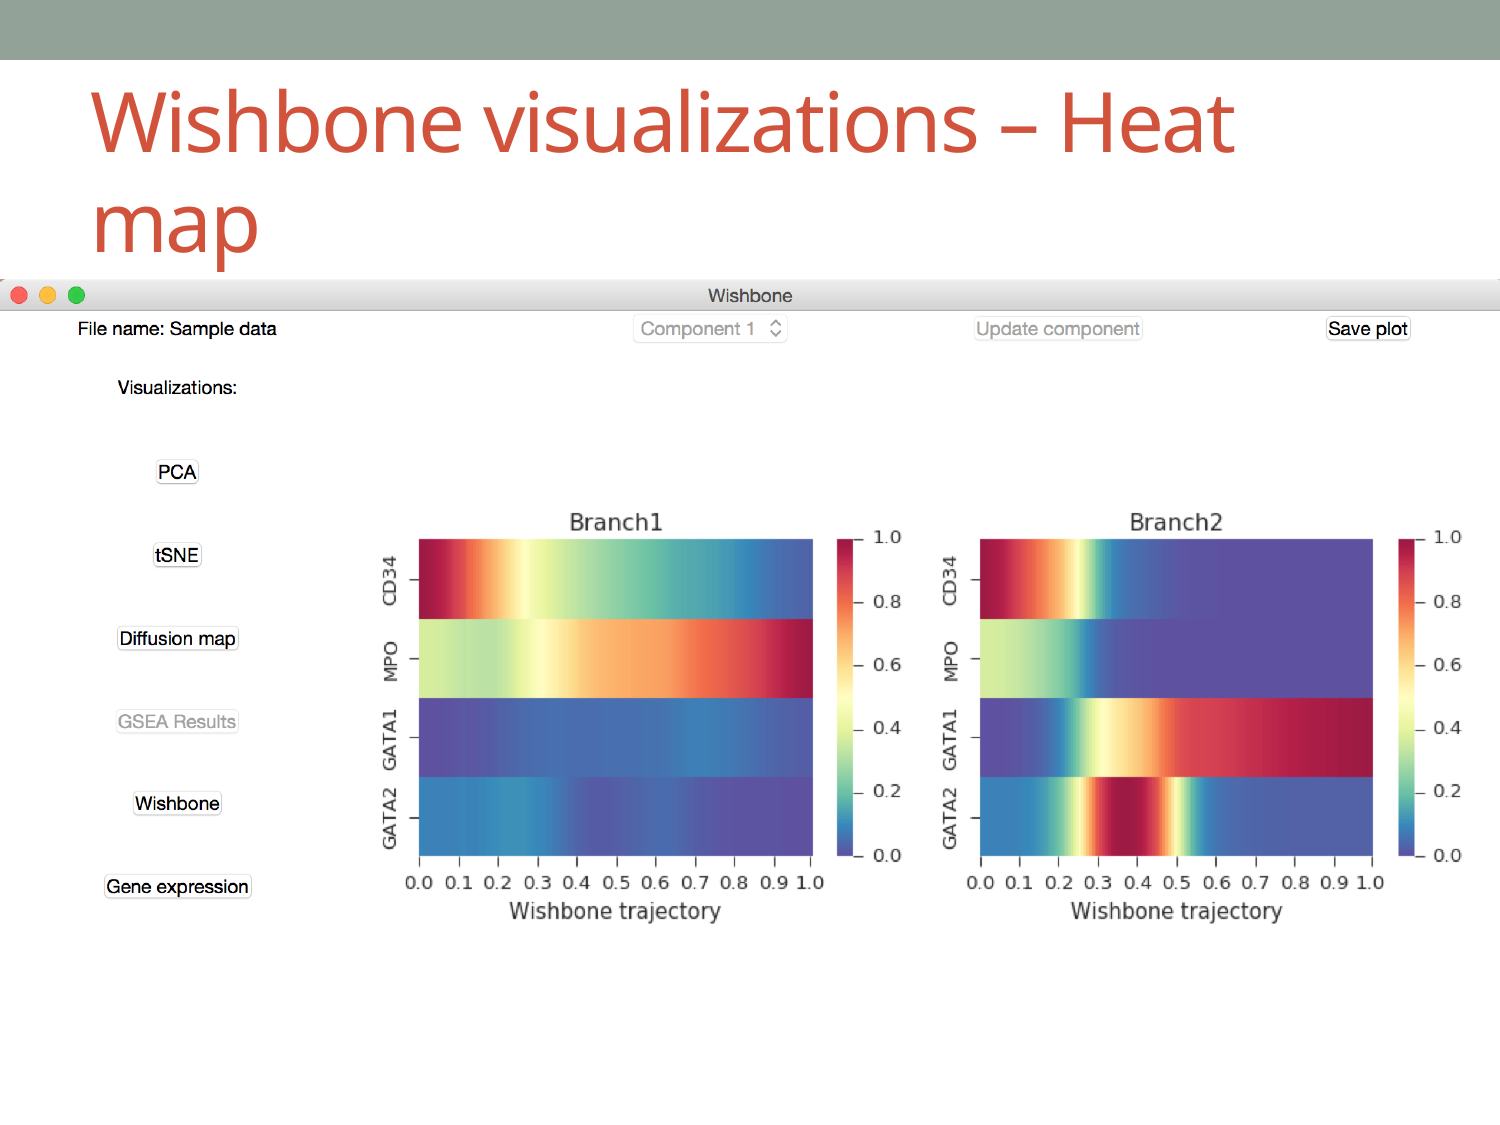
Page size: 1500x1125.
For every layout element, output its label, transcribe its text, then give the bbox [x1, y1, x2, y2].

picture [0, 279, 1500, 1098]
title Wishbone visualizations – Heat map [75, 87, 1425, 250]
